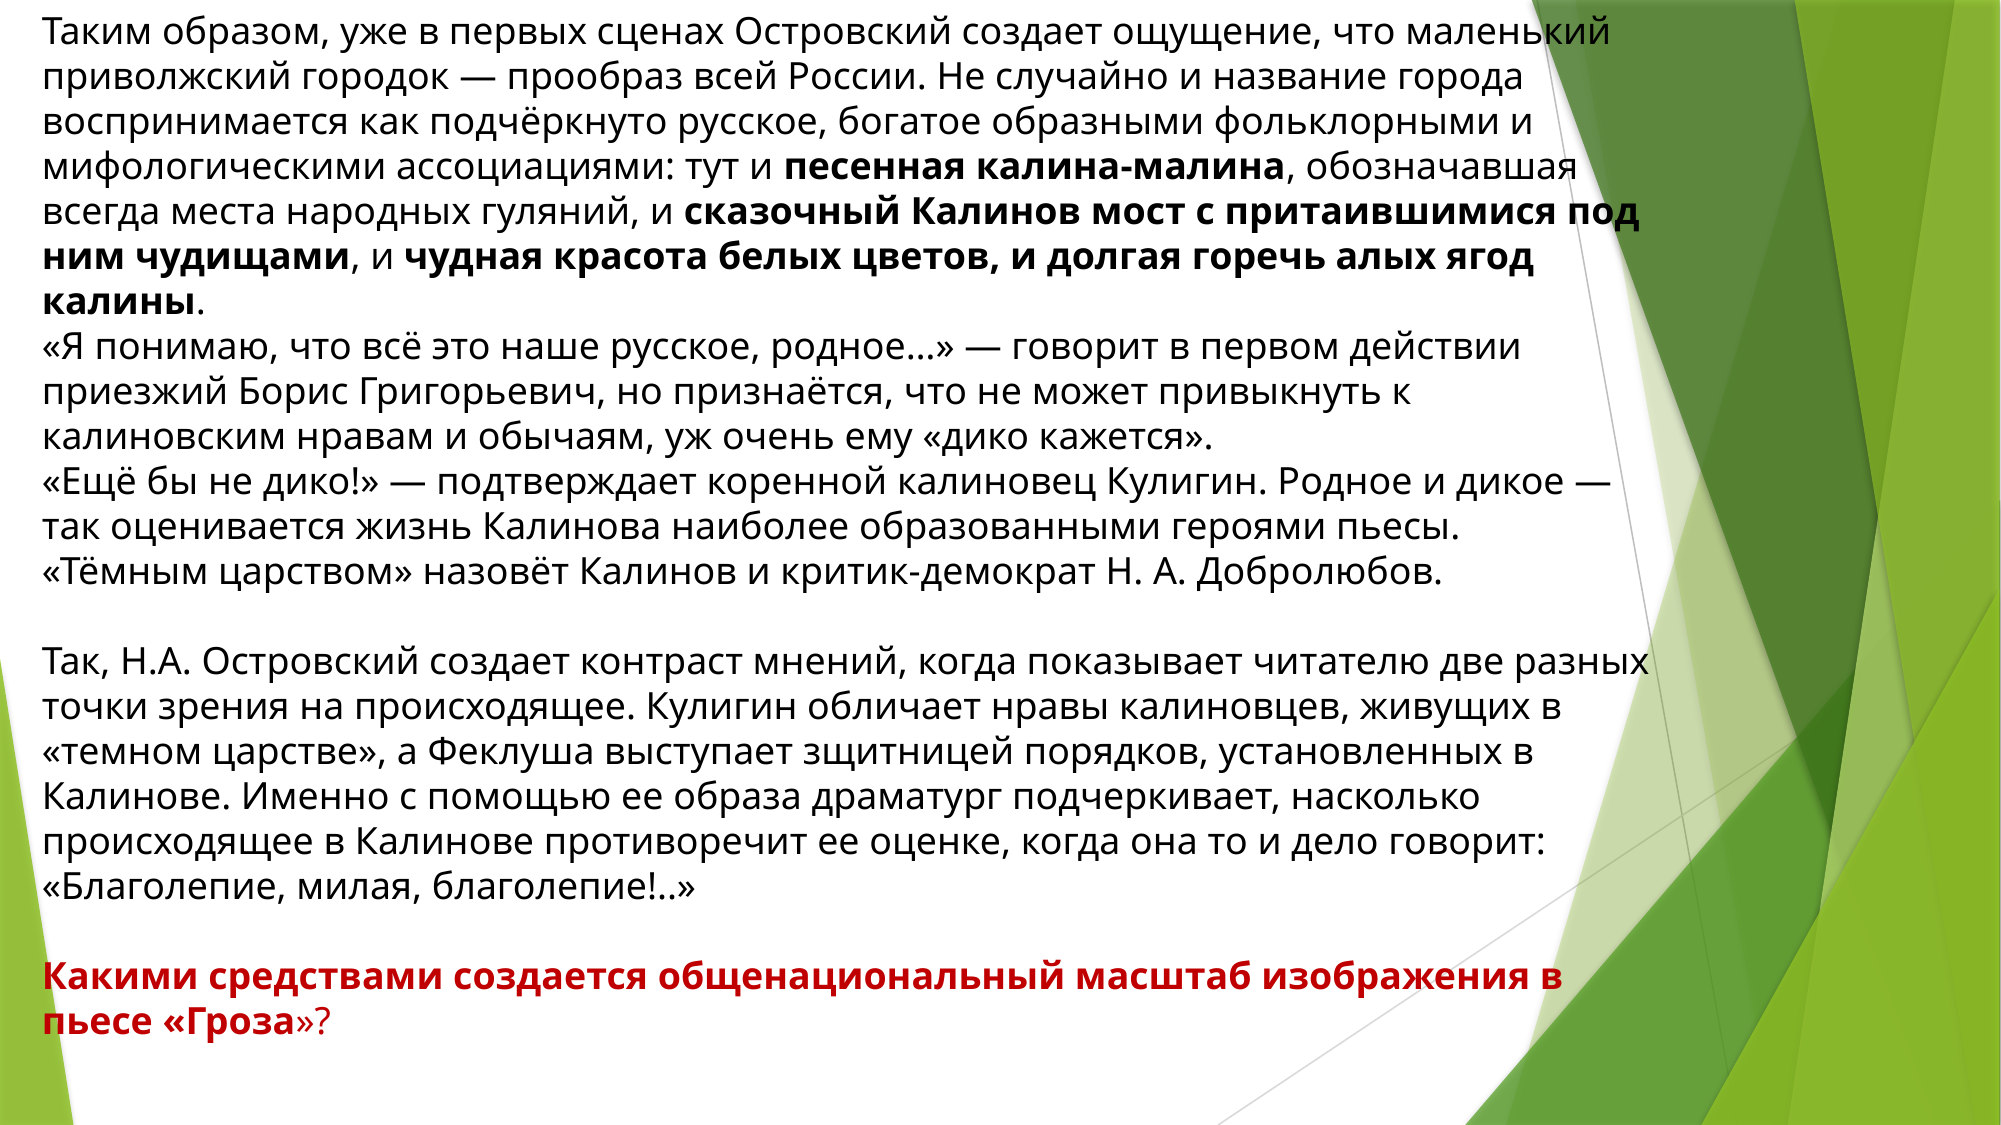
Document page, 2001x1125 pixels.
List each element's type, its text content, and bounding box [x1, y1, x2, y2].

text_box Таким образом, уже в первых сценах Островский создает ощущение, что маленький приволжский городок — прообраз всей России. Не случайно и название города воспринимается как подчёркнуто русское, богатое образными фольклорными и мифологическими ассоциациями: тут и песенная калина-малина, обозначавшая всегда места народных гуляний, и сказочный Калинов мост с притаившимися под ним чудищами, и чудная красота белых цветов, и долгая горечь алых ягод калины. «Я понимаю, что всё это наше русское, родное…» — говорит в первом действии приезжий Борис Григорьевич, но признаётся, что не может привыкнуть к калиновским нравам и обычаям, уж очень ему «дико кажется». «Ещё бы не дико!» — подтверждает коренной калиновец Кулигин. Родное и дикое — так оценивается жизнь Калинова наиболее образованными героями пьесы. «Тёмным царством» назовёт Калинов и критик-демократ Н. А. Добролюбов. Так, Н.А. Островский создает контраст мнений, когда показывает читателю две разных точки зрения на происходящее. Кулигин обличает нравы калиновцев, живущих в «темном царстве», а Феклуша выступает зщитницей порядков, установленных в Калинове. Именно с помощью ее образа драматург подчеркивает, насколько происходящее в Калинове противоречит ее оценке, когда она то и дело говорит: «Благолепие, милая, благолепие!..» Какими средствами создается общенациональный масштаб изображения в пьесе «Гроза»? [27, 0, 1668, 1095]
